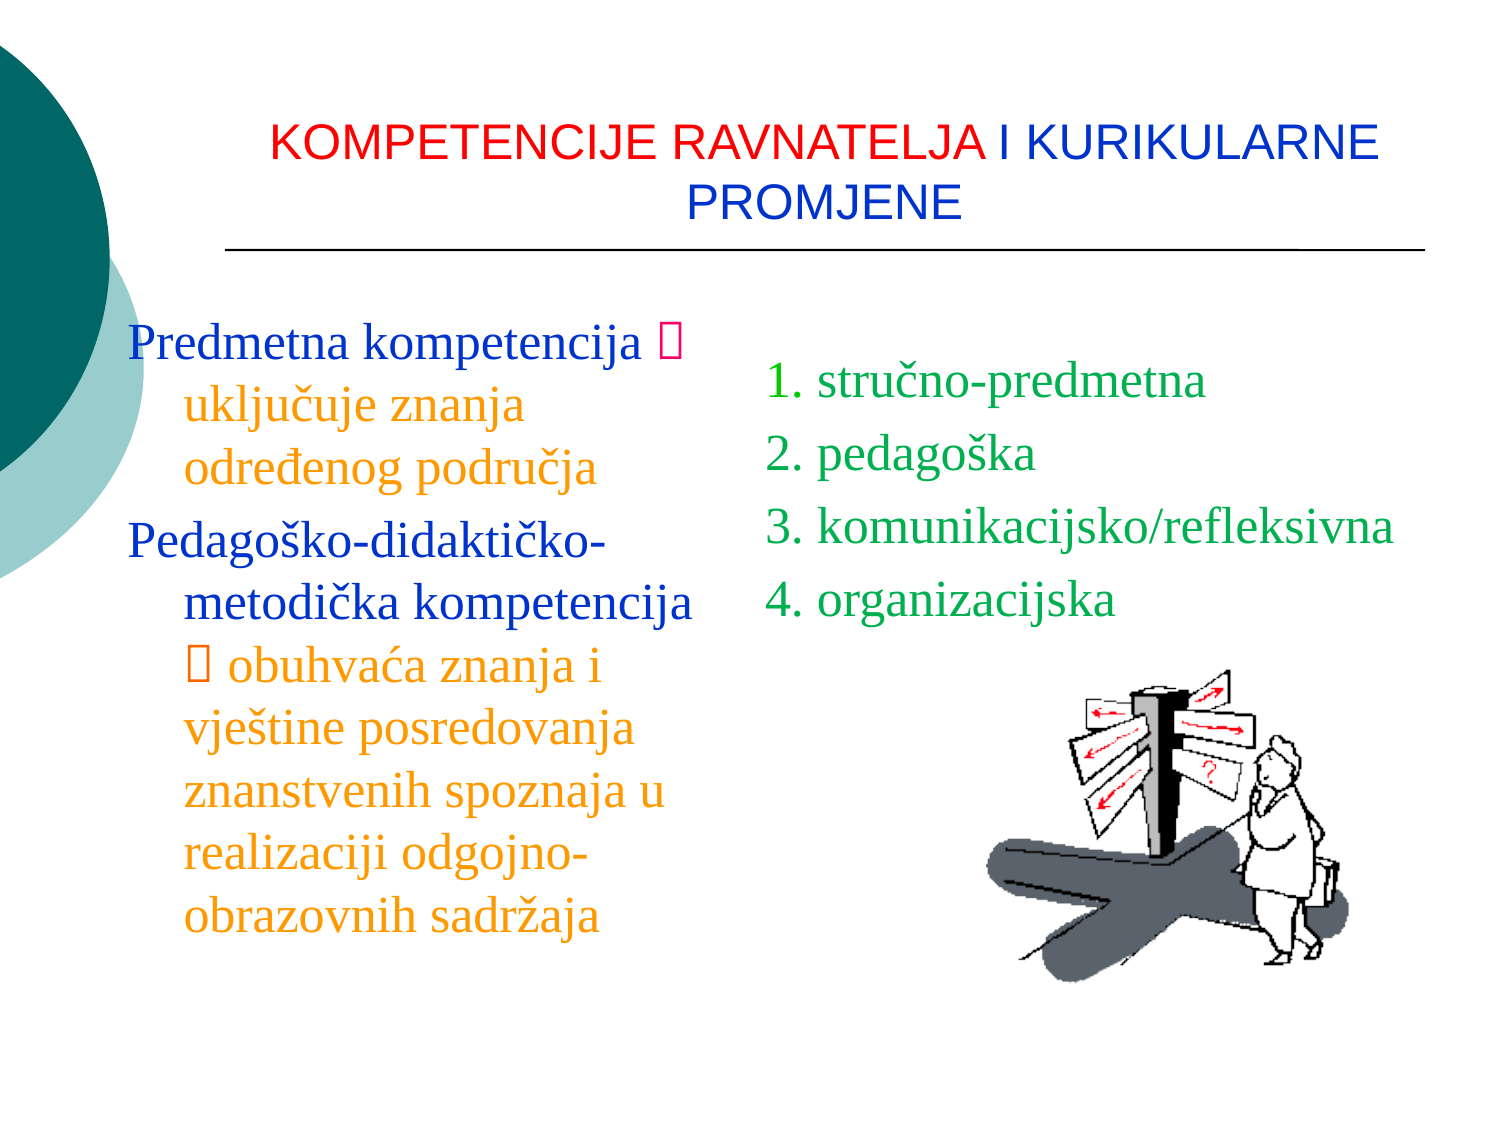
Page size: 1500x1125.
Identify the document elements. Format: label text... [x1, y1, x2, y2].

list Predmetna kompetencija  uključuje znanja određenog područja Pedagoško-didaktičko-metodička kompetencija  obuhvaća znanja i vještine posredovanja znanstvenih spoznaja u realizaciji odgojno-obrazovnih sadržaja [111, 299, 727, 975]
picture [985, 668, 1353, 987]
list 1. stručno-predmetna 2. pedagoška 3. komunikacijsko/refleksivna 4. organizacijska [749, 337, 1460, 1006]
title KOMPETENCIJE RAVNATELJA I KURIKULARNE PROMJENE [224, 49, 1425, 238]
